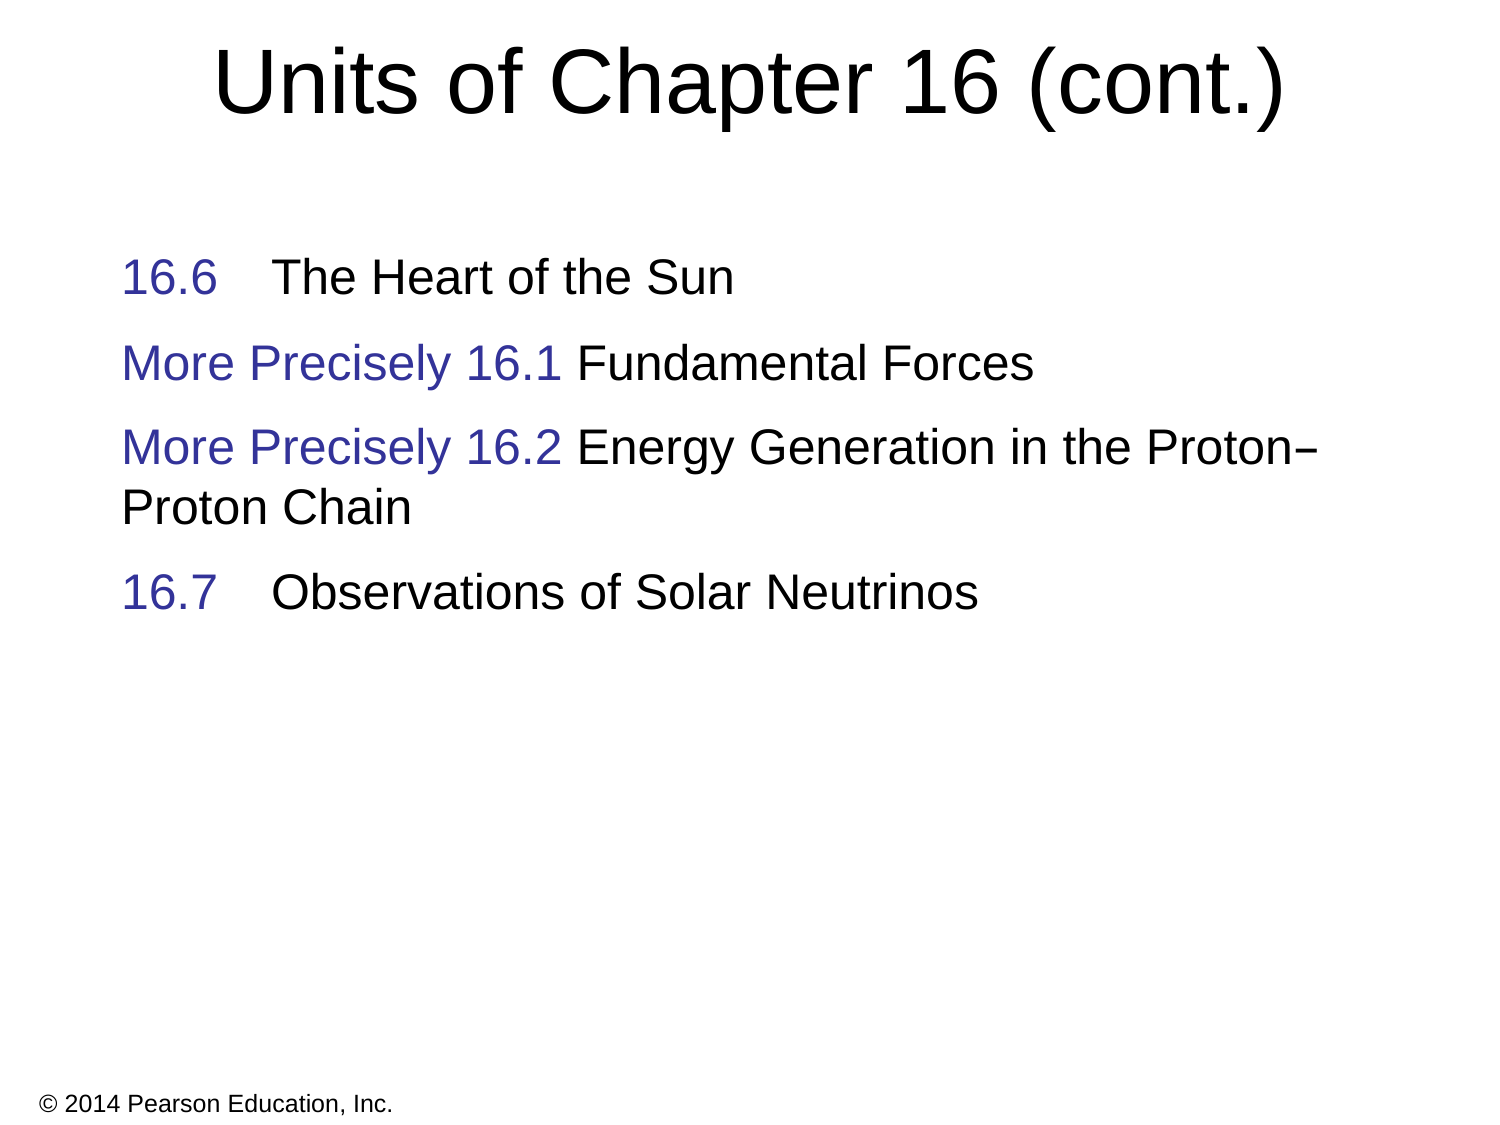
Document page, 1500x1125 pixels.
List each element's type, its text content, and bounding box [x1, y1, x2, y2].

title Units of Chapter 16 (cont.) [112, 0, 1388, 159]
text_box 16.6 The Heart of the Sun More Precisely 16.1 Fundamental Forces More Precisely 16.2 Energy Generation in the Proton–Proton Chain 16.7 Observations of Solar Neutrinos [106, 237, 1394, 628]
